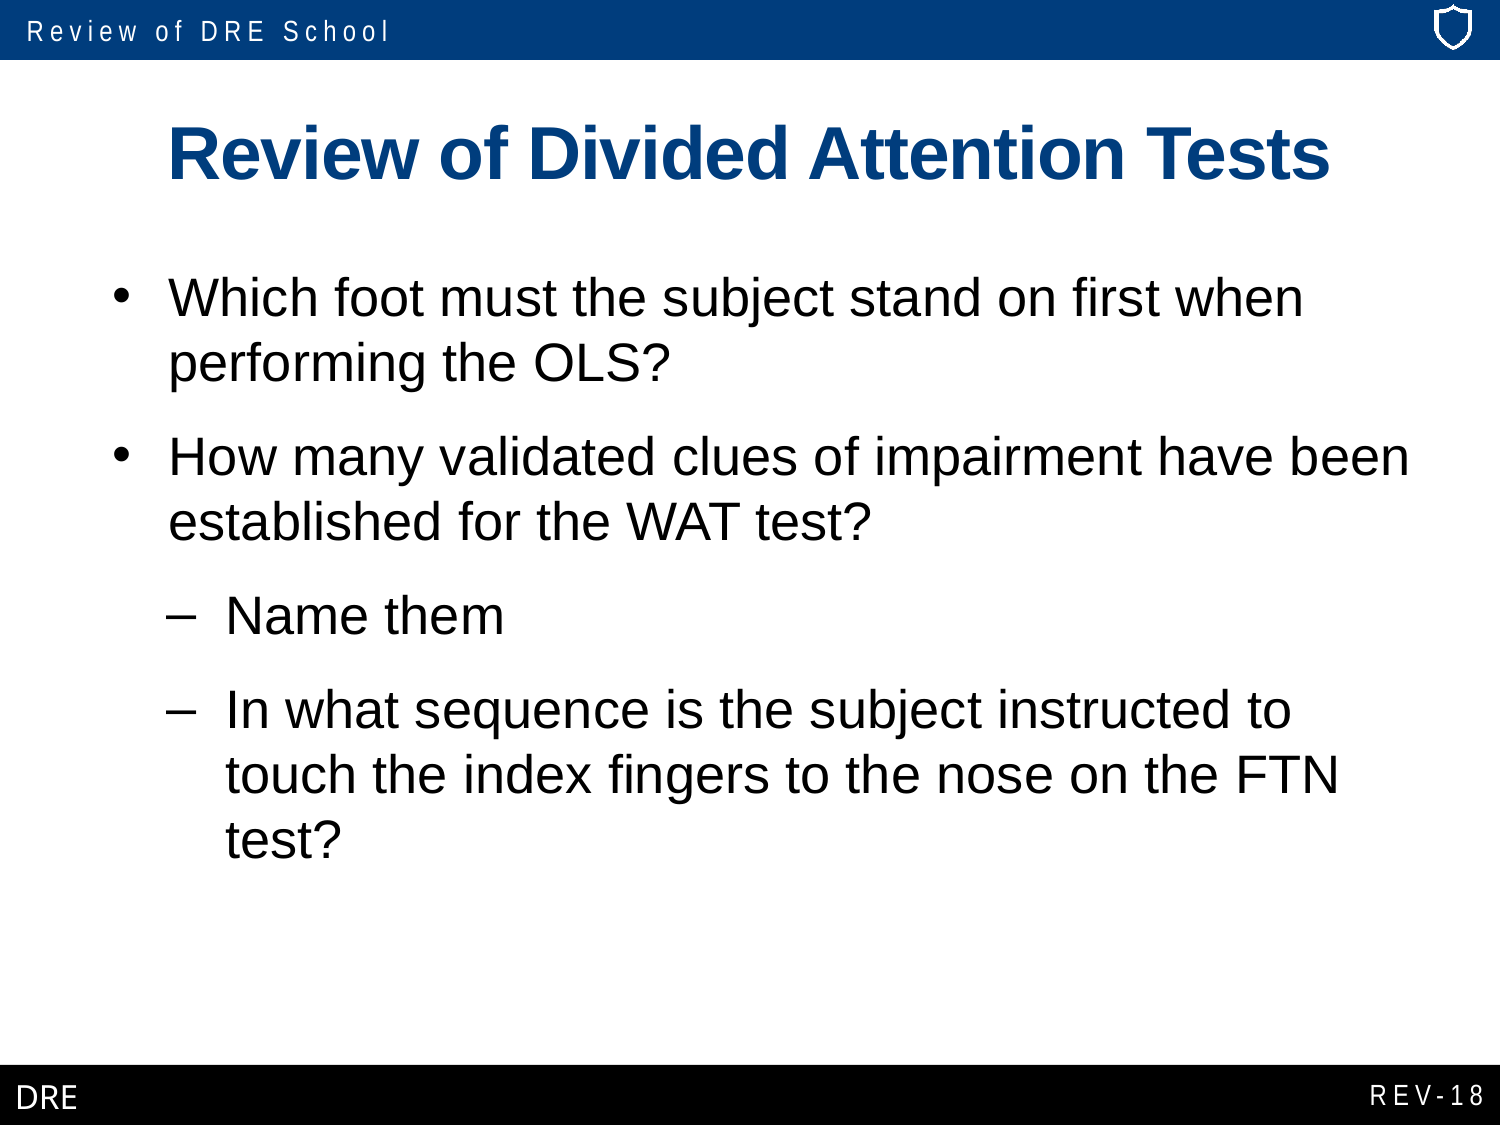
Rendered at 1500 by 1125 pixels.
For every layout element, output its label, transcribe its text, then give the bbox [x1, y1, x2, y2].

picture [1434, 4, 1472, 50]
title Review of Divided Attention Tests [75, 75, 1425, 225]
slide_number REV-18 [1218, 1063, 1499, 1124]
list Which foot must the subject stand on first when performing the OLS? How many validated clues of impairment have been established for the WAT test? Name them In what sequence is the subject instructed to touch the index fingers to the nose on the FTN test? [75, 254, 1425, 1005]
